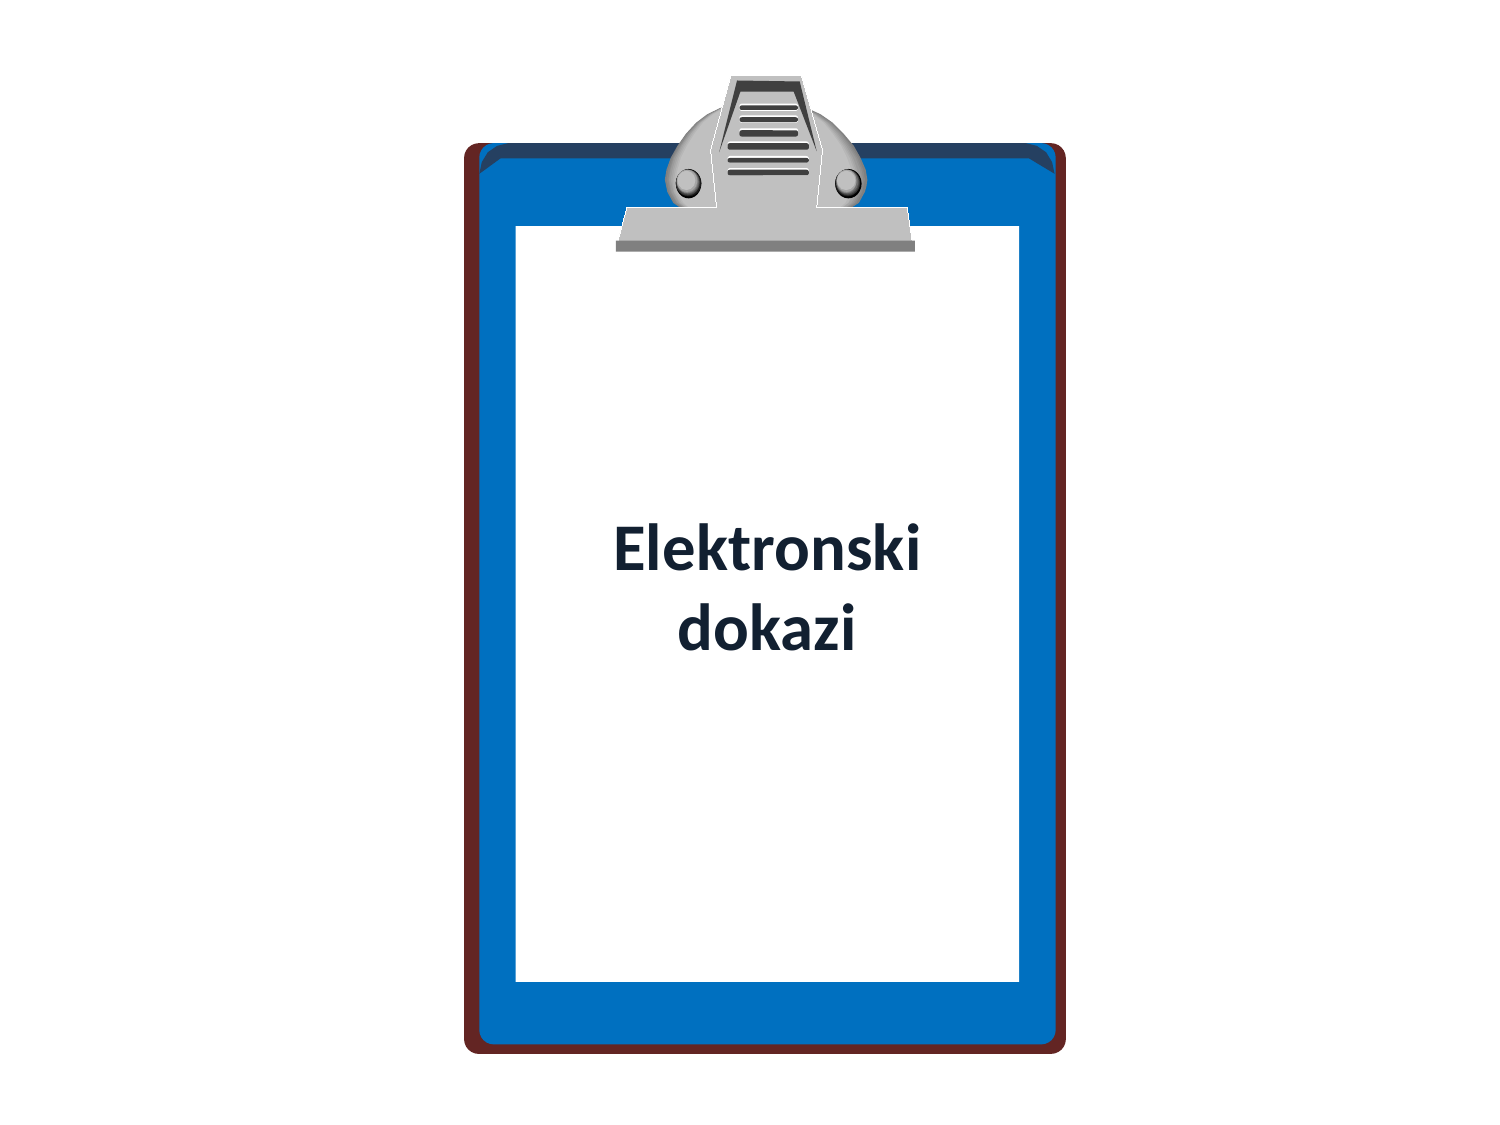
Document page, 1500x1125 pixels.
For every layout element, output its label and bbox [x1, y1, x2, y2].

text_box [463, 74, 1067, 1056]
